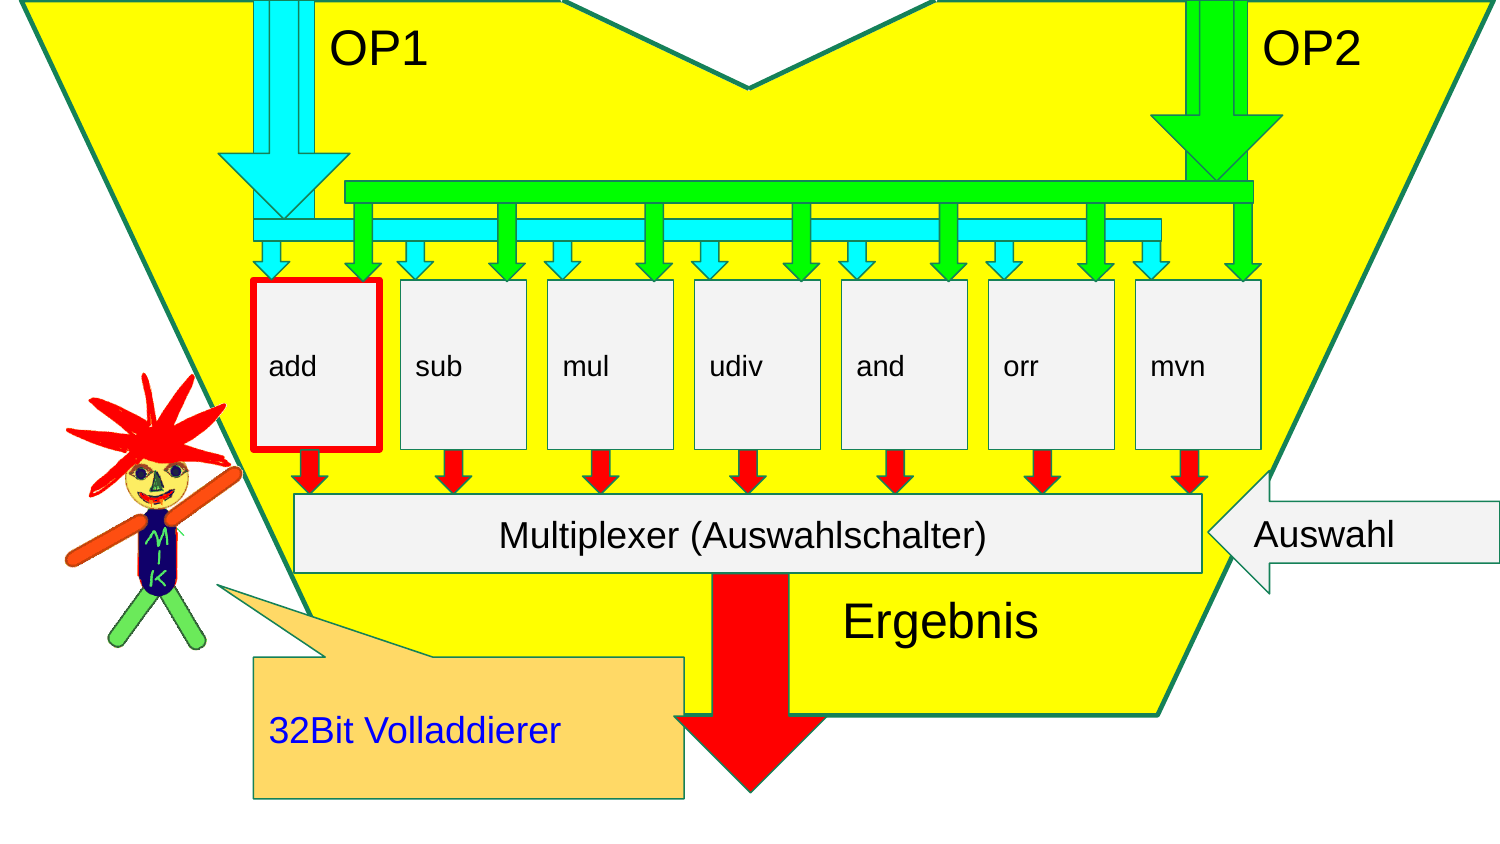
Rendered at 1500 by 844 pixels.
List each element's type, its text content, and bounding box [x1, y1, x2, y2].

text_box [253, 287, 1262, 450]
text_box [344, 180, 1262, 282]
text_box [681, 724, 820, 793]
text_box 32Bit Volladdierer [253, 724, 685, 799]
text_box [253, 218, 339, 280]
picture [46, 365, 254, 658]
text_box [20, 0, 1494, 716]
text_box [291, 449, 1209, 574]
